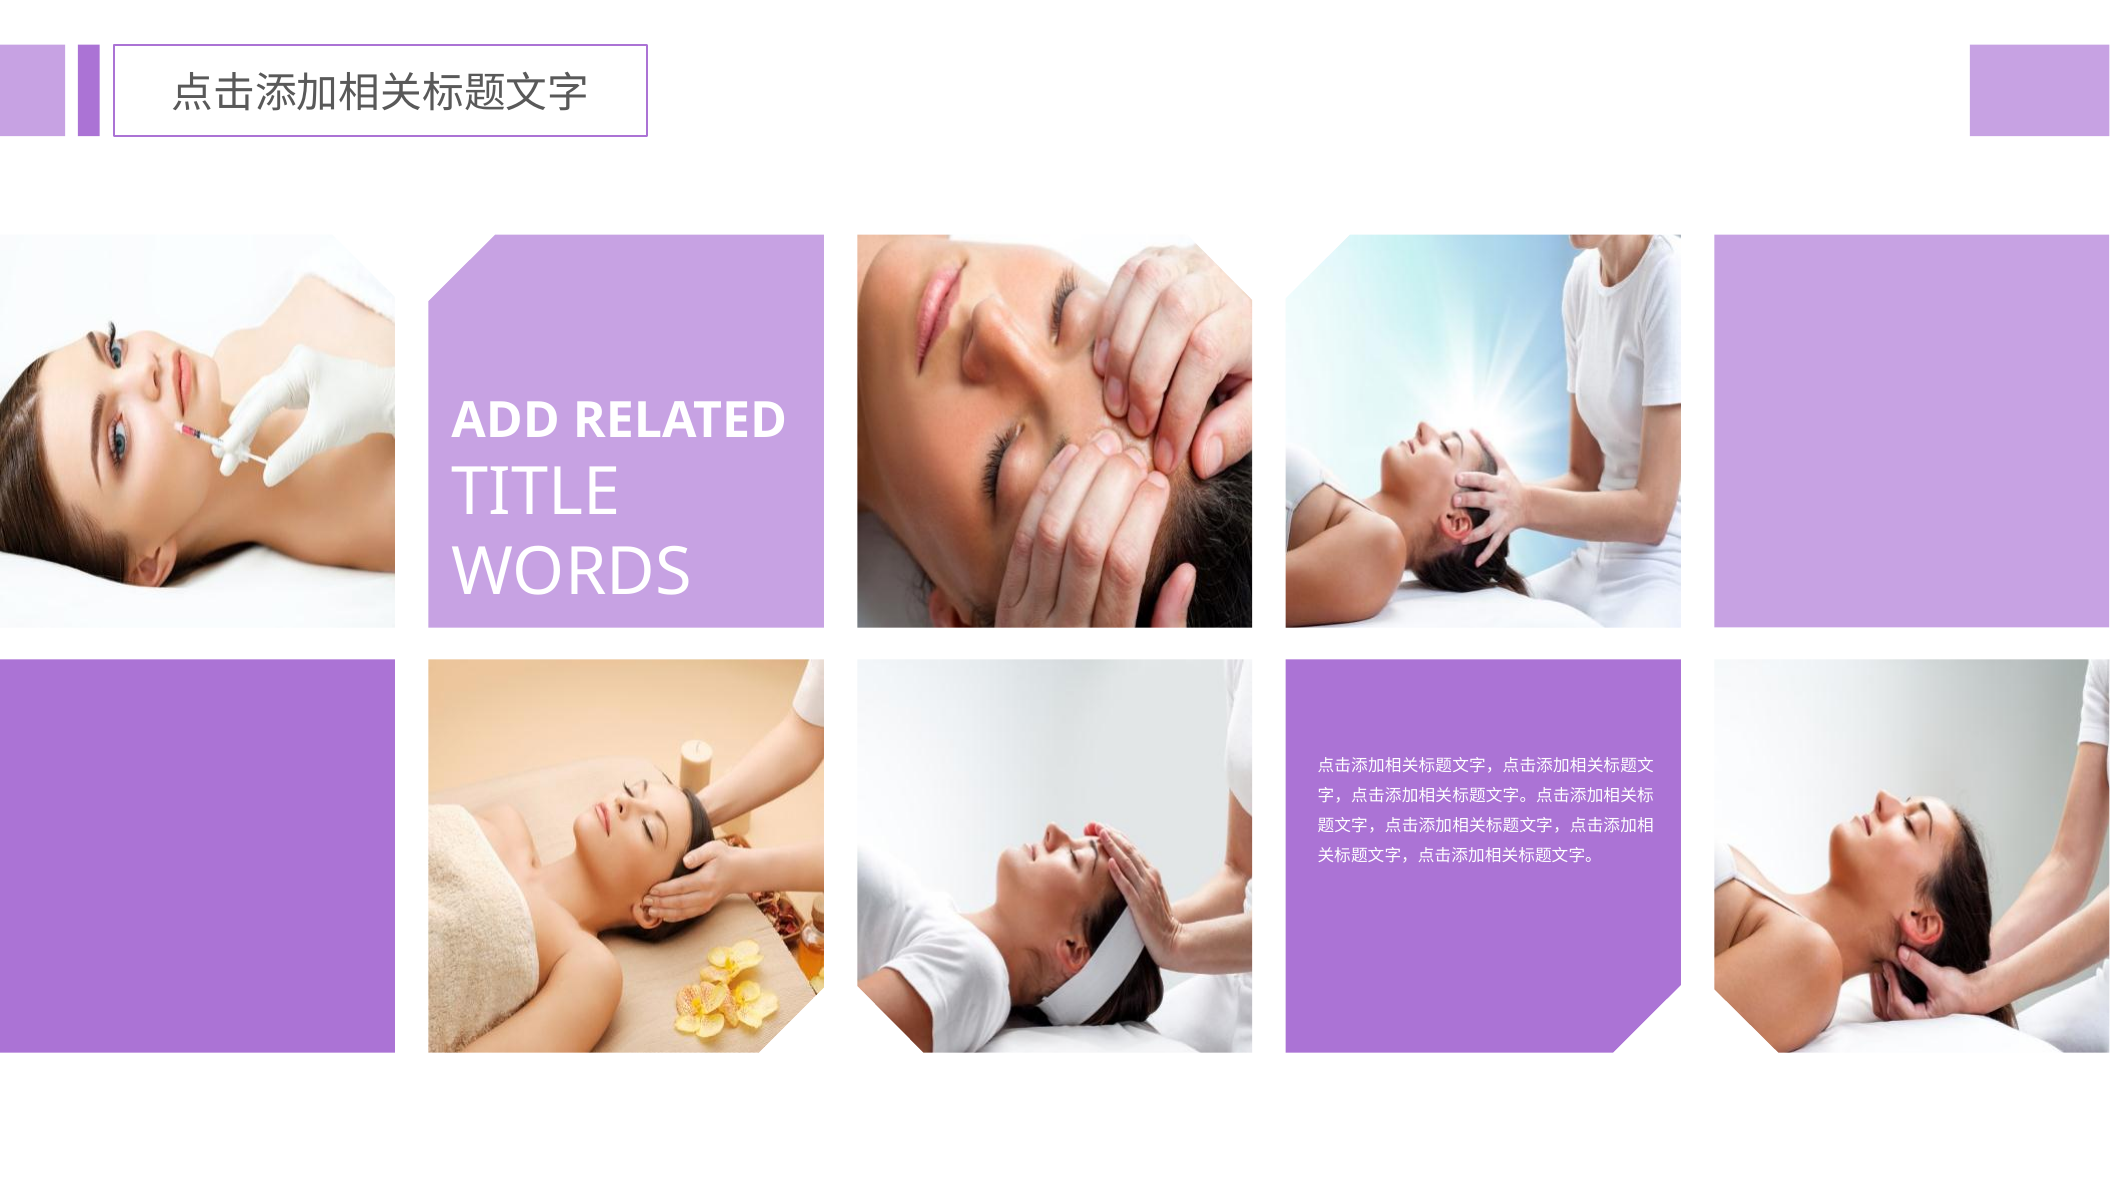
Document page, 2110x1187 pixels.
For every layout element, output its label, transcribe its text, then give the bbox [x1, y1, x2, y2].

text_box [857, 234, 1253, 628]
text_box [428, 234, 824, 628]
text_box 点击添加相关标题文字，点击添加相关标题文字，点击添加相关标题文字。点击添加相关标题文字，点击添加相关标题文字，点击添加相关标题文字，点击添加相关标题文字。 [1302, 737, 1669, 873]
text_box [1714, 234, 2110, 628]
text_box [428, 659, 824, 1053]
text_box ADD RELATED TITLE WORDS [436, 380, 824, 616]
text_box [1714, 659, 2110, 1053]
text_box [1285, 234, 1681, 628]
text_box 点击添加相关标题文字 [135, 44, 625, 137]
text_box [0, 659, 395, 1053]
text_box [0, 234, 395, 628]
text_box [1285, 659, 1681, 1053]
text_box [857, 659, 1253, 1053]
